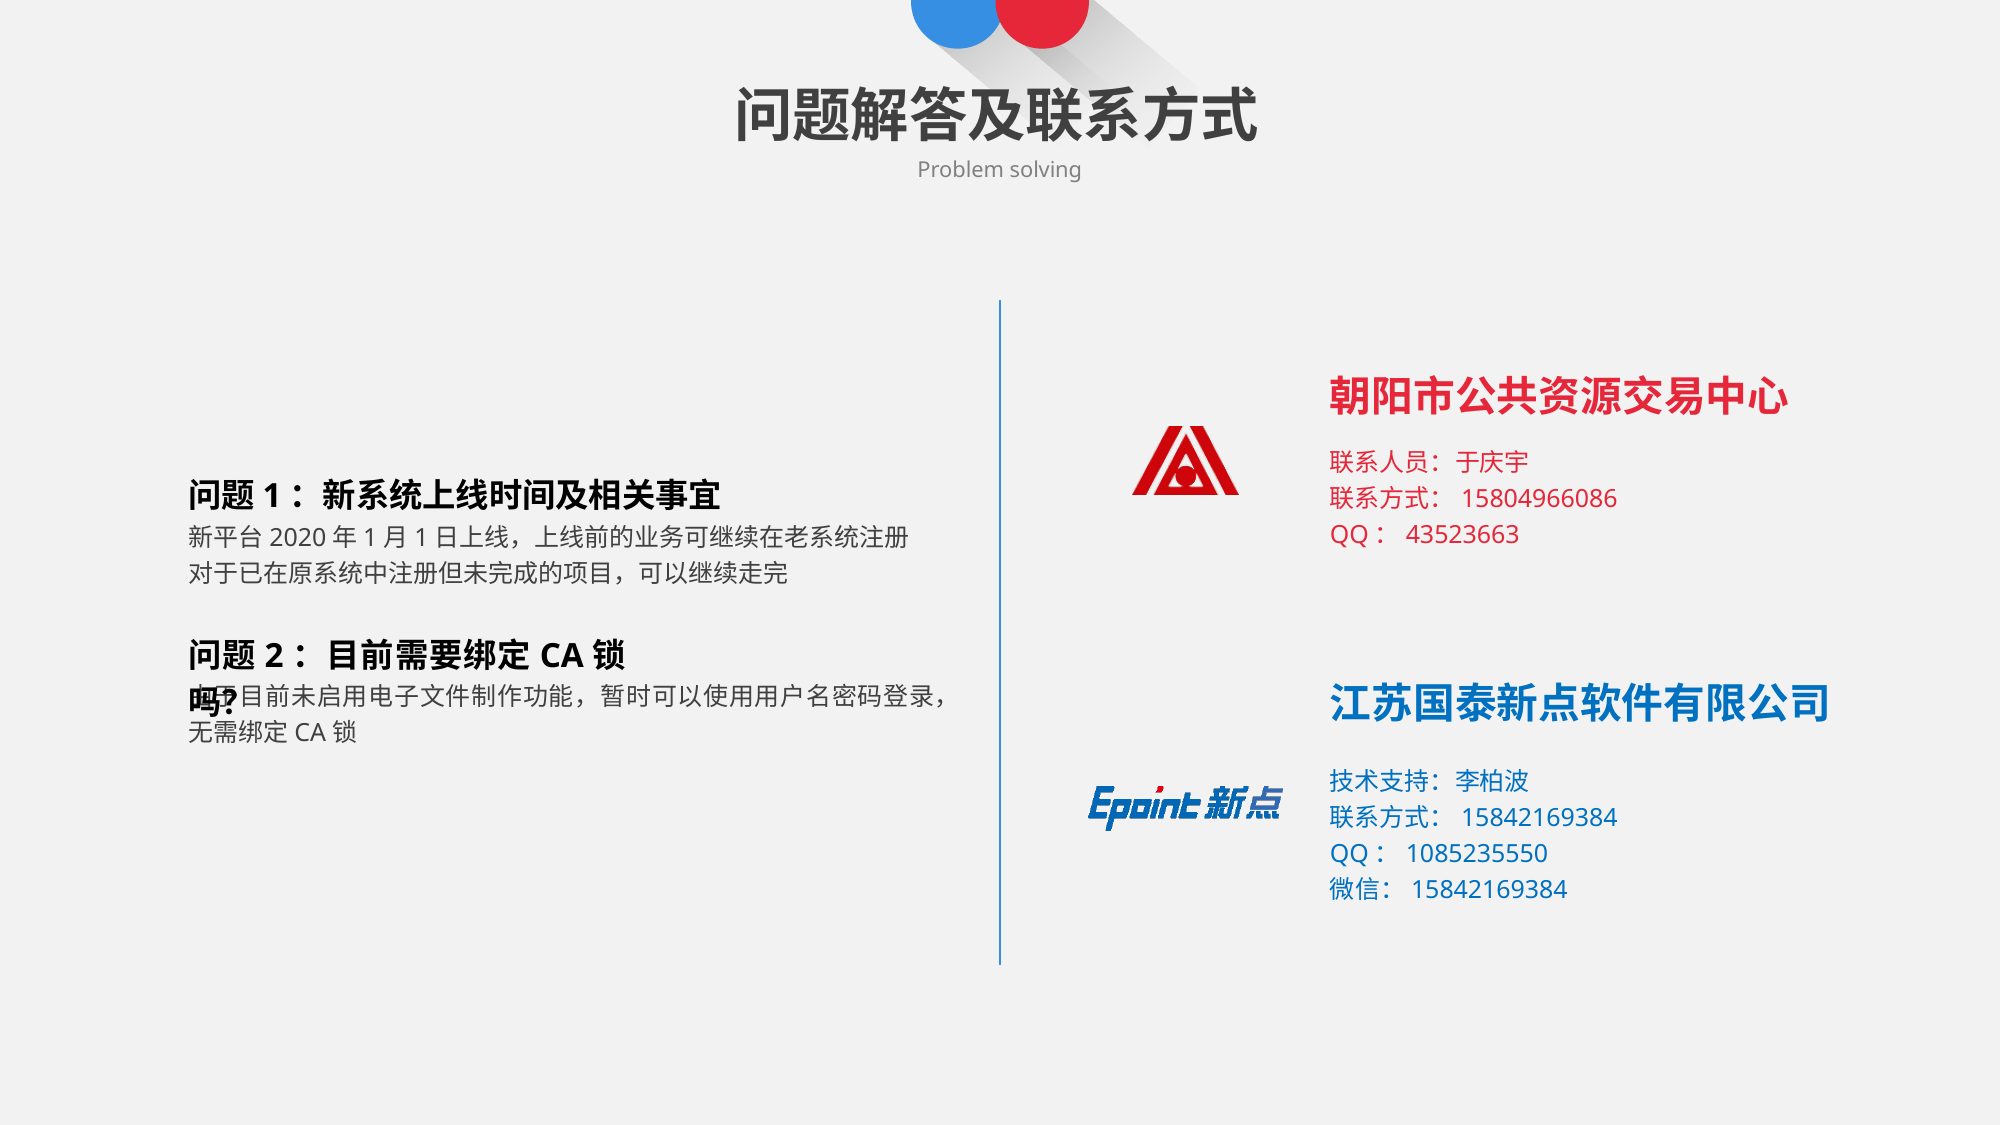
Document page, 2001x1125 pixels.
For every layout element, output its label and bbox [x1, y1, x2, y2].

text_box [173, 618, 976, 753]
picture [1088, 786, 1283, 831]
text_box [1314, 659, 1995, 910]
text_box [1315, 352, 1956, 555]
picture [1132, 426, 1239, 495]
text_box [173, 459, 976, 594]
text_box [599, 0, 1401, 187]
